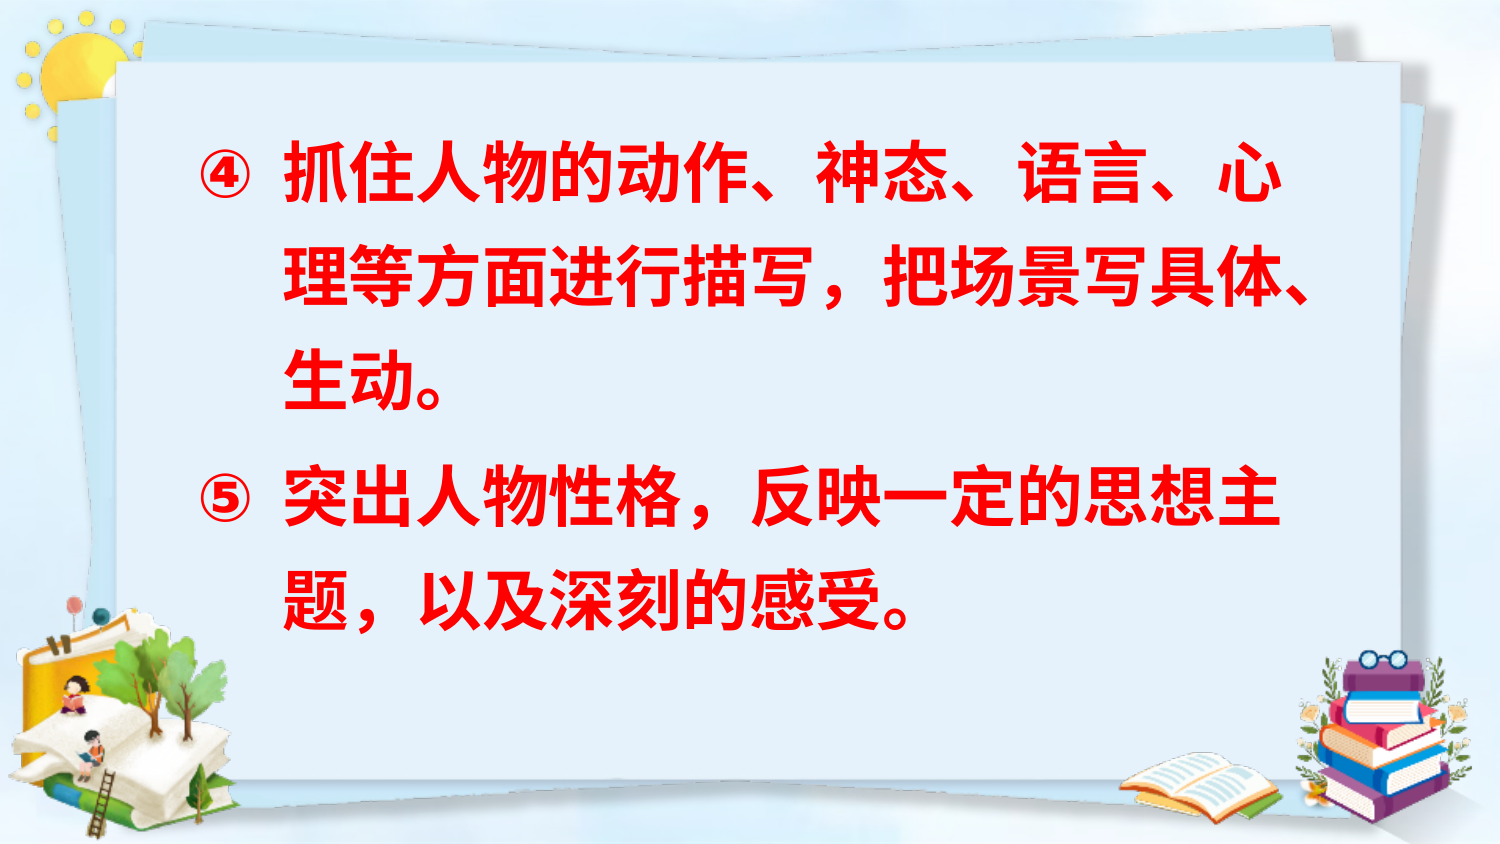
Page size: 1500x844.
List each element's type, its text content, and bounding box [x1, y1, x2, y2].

picture [0, 0, 1500, 844]
text_box 抓住人物的动作、神态、语言、心理等方面进行描写，把场景写具体、生动。 突出人物性格，反映一定的思想主题，以及深刻的感受。 [183, 99, 1317, 647]
